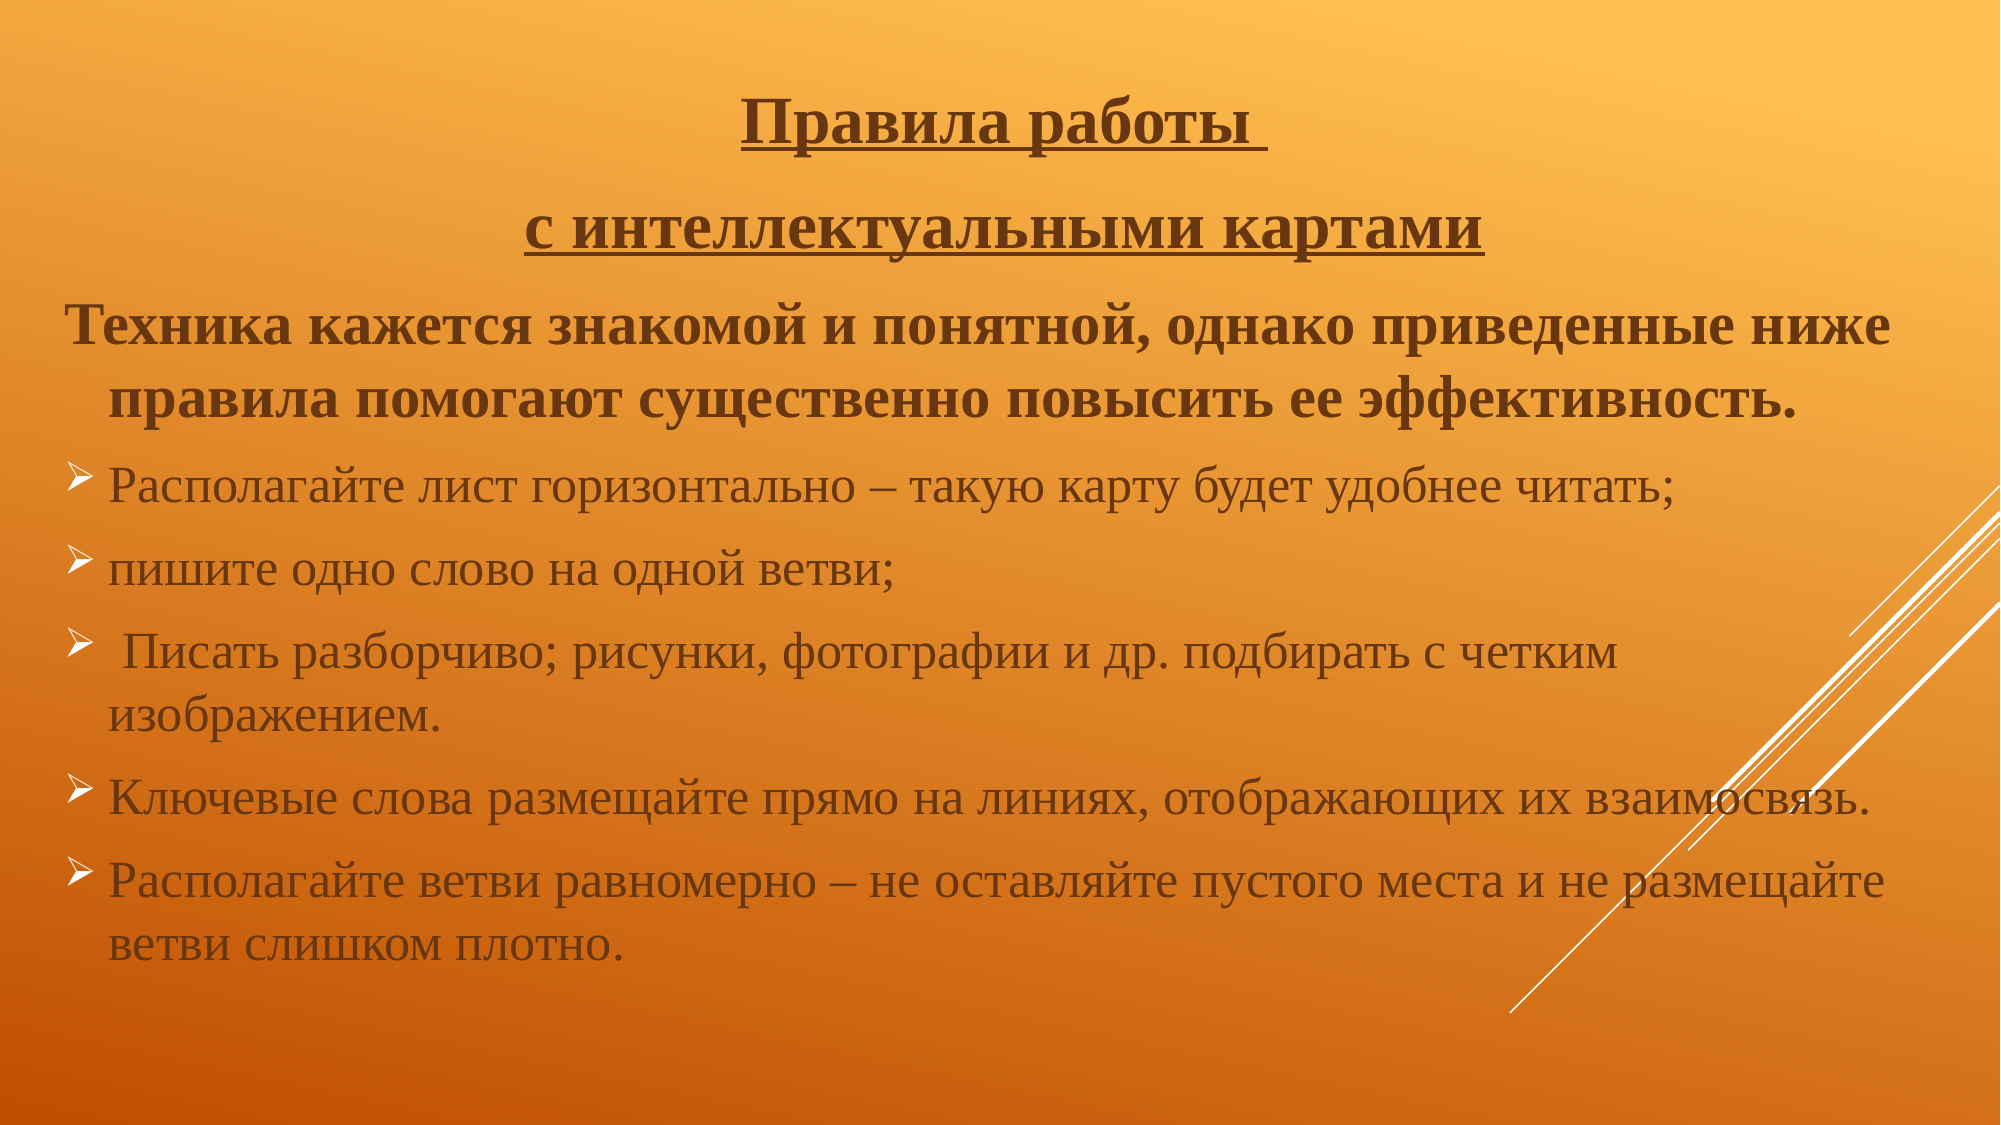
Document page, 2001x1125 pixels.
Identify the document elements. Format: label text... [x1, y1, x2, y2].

list Правила работы с интеллектуальными картами Техника кажется знакомой и понятной, однако приведенные ниже правила помогают существенно повысить ее эффективность. Располагайте лист горизонтально – такую карту будет удобнее читать; пишите одно слово на одной ветви; Писать разборчиво; рисунки, фотографии и др. подбирать с четким изображением. Ключевые слова размещайте прямо на линиях, отображающих их взаимосвязь. Располагайте ветви равномерно – не оставляйте пустого места и не размещайте ветви слишком плотно. [49, 51, 1960, 1053]
